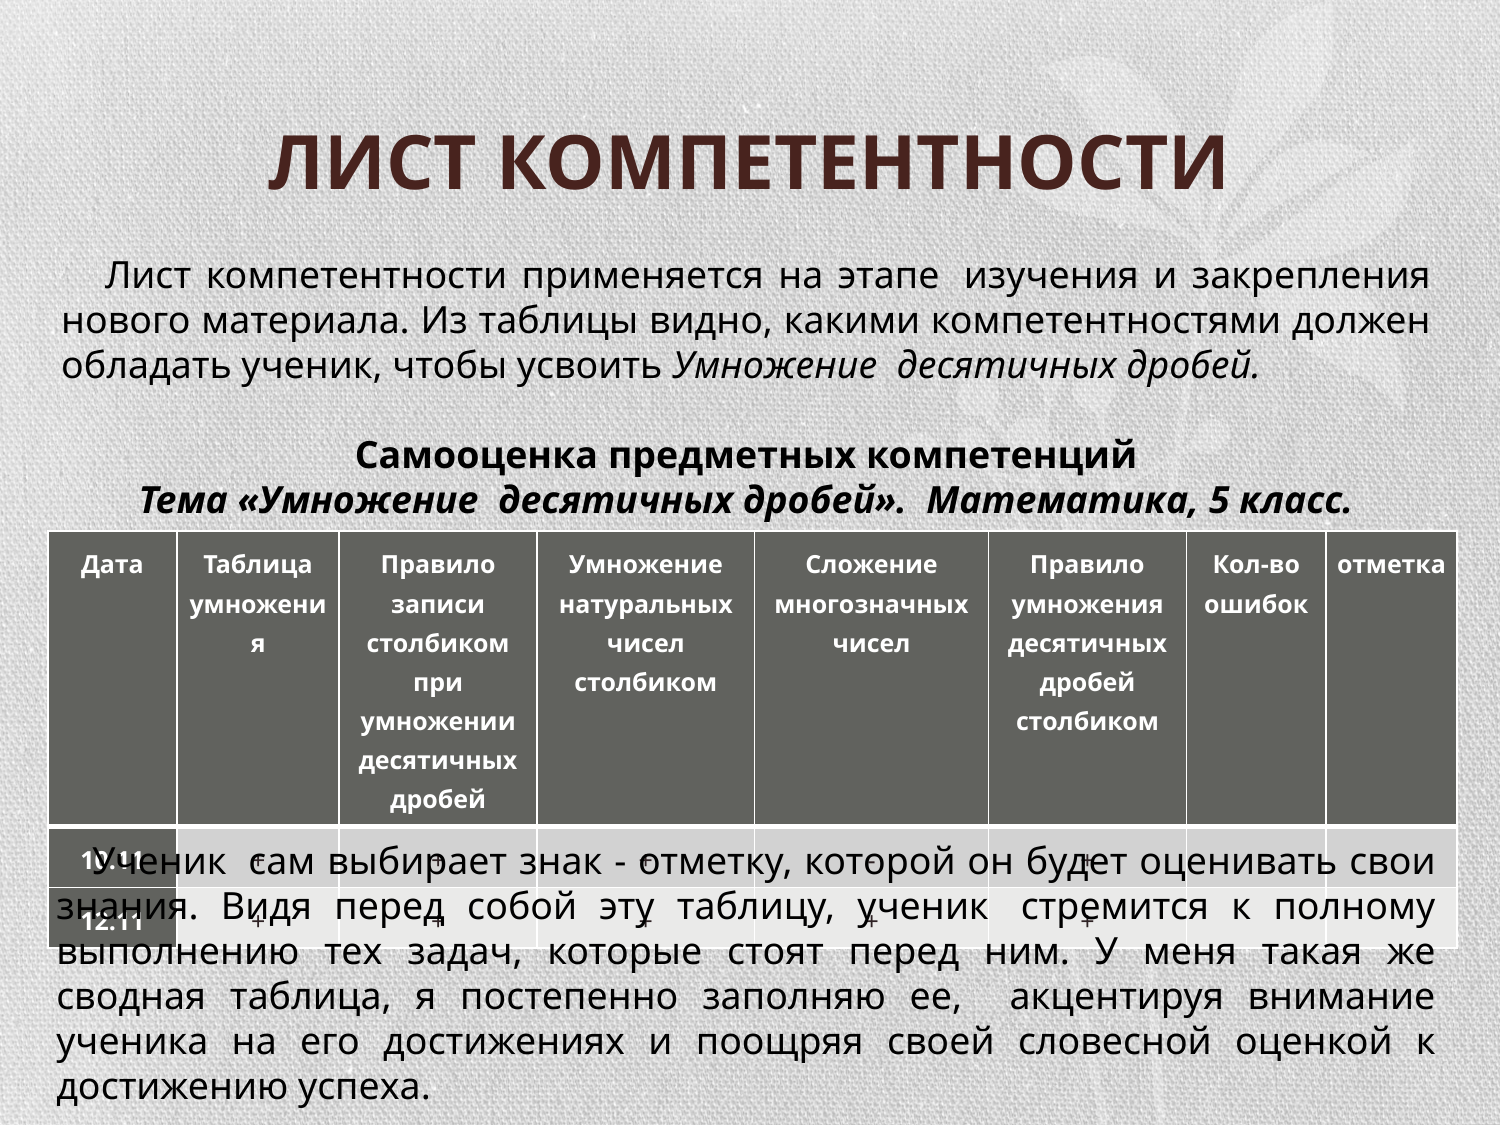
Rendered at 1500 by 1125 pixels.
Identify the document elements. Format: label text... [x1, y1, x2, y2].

title ЛИСТ КОМПЕТЕНТНОСТИ [45, 37, 1455, 213]
table_header Сложение многозначных чисел [755, 532, 988, 824]
table_header Умножение натуральных чисел столбиком [538, 532, 754, 824]
table_header Правило умножения десятичных дробей столбиком [989, 532, 1186, 824]
table_header Дата [49, 532, 176, 824]
table_header Таблица умножения [178, 532, 338, 824]
text_box Ученик сам выбирает знак - отметку, которой он будет оценивать свои знания. Видя перед собой эту таблицу, ученик стремится к полному выполнению тех задач, которые стоят перед ним. У меня такая же сводная таблица, я постепенно заполняю ее, акцентируя внимание ученика на его достижениях и поощряя своей словесной оценкой к достижению успеха. [41, 829, 1452, 1114]
table_header Кол-во ошибок [1187, 532, 1325, 824]
table_cell [1452, 829, 1456, 887]
table_header Правило записи столбиком при умножении десятичных дробей [340, 532, 536, 824]
table_cell [1452, 888, 1456, 947]
table_header отметка [1327, 532, 1456, 824]
text_box Лист компетентности применяется на этапе изучения и закрепления нового материала. Из таблицы видно, какими компетентностями должен обладать ученик, чтобы усвоить Умножение десятичных дробей. Самооценка предметных компетенций Тема «Умножение десятичных дробей». Математика, 5 класс. [46, 243, 1447, 529]
